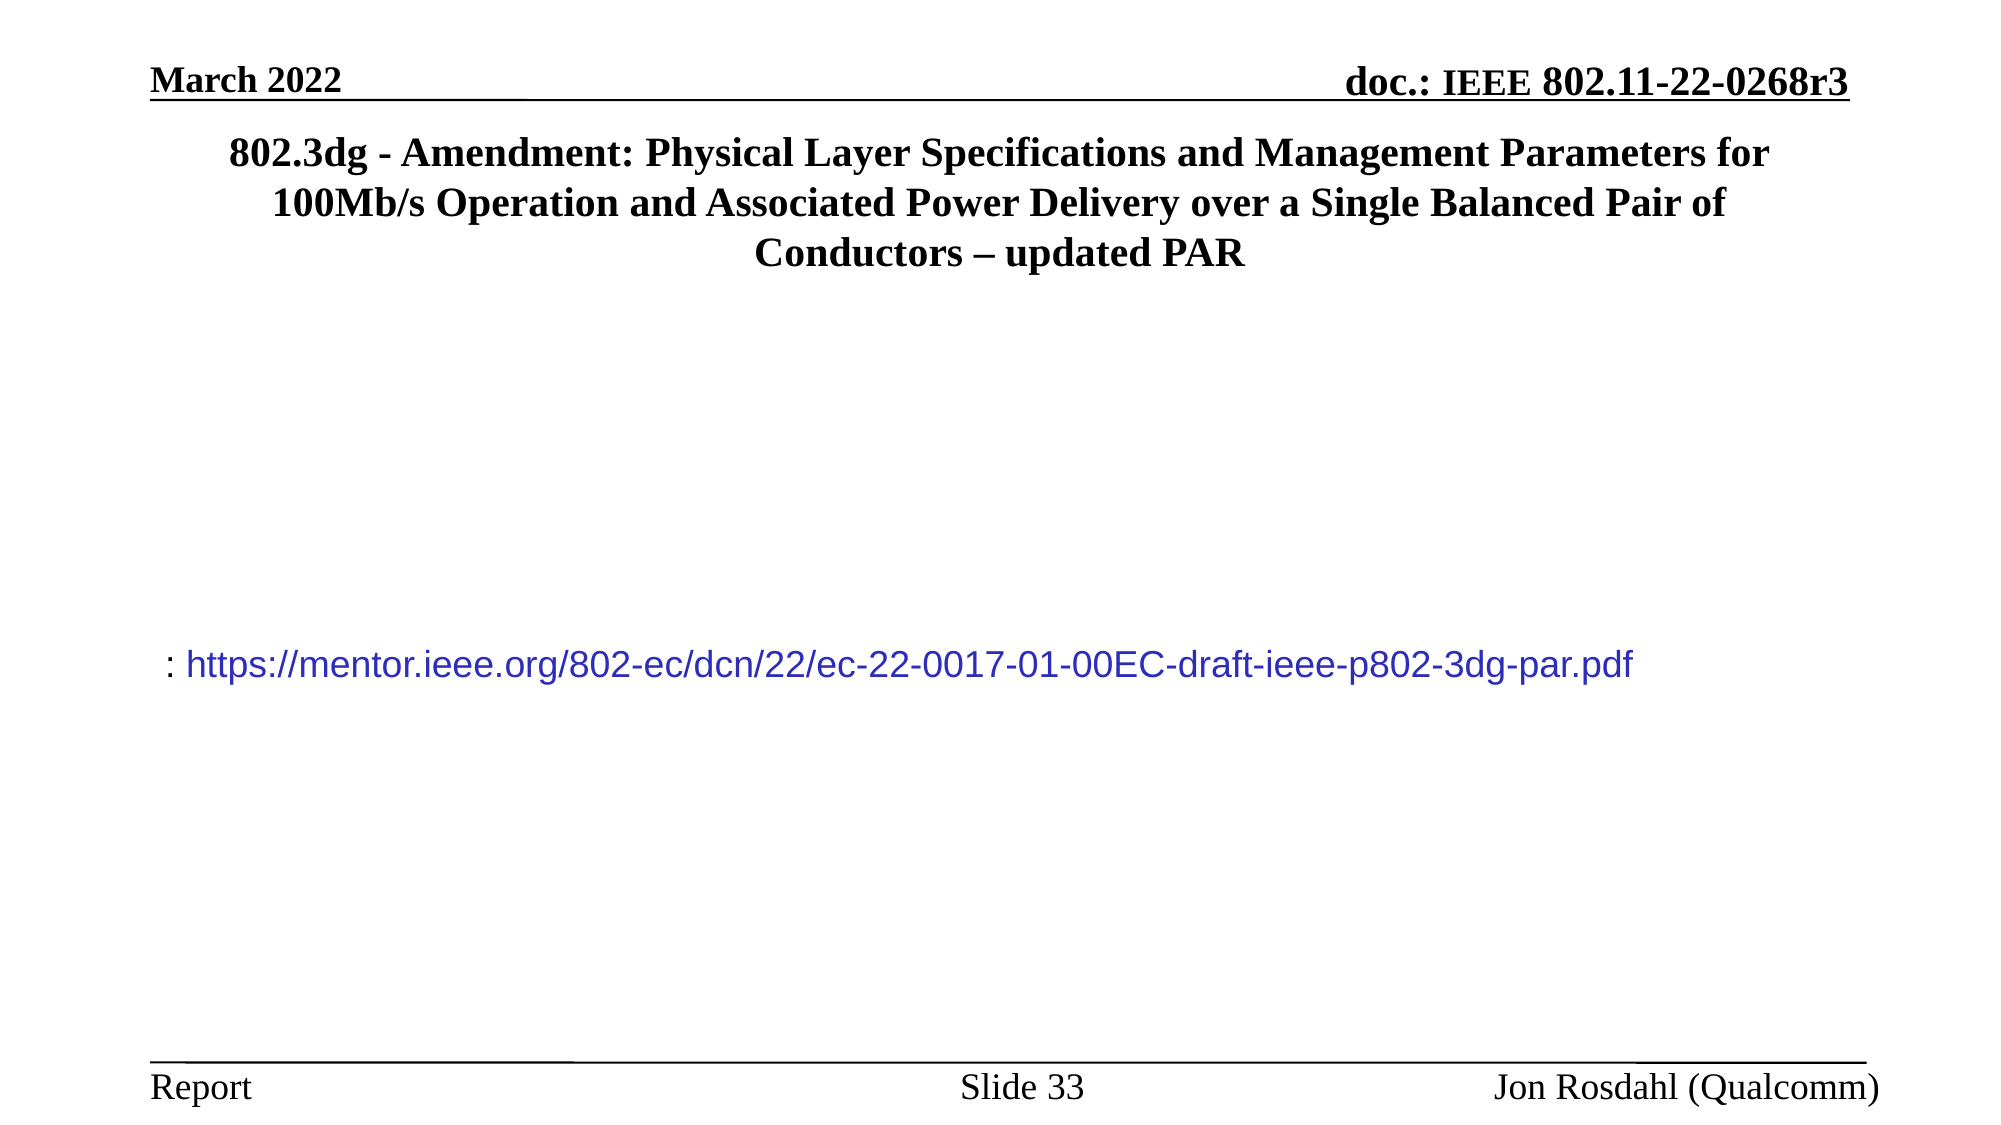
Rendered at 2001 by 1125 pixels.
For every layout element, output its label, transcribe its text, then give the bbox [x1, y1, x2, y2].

title 802.3dg - Amendment: Physical Layer Specifications and Management Parameters for 100Mb/s Operation and Associated Power Delivery over a Single Balanced Pair of Conductors – updated PAR [149, 112, 1850, 288]
slide_number Slide 33 [950, 1061, 1095, 1125]
list : https://mentor.ieee.org/802-ec/dcn/22/ec-22-0017-01-00EC-draft-ieee-p802-3dg-par.pdf [149, 335, 1850, 989]
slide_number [149, 49, 431, 100]
footer Jon Rosdahl (Qualcomm) [1436, 1061, 1881, 1108]
